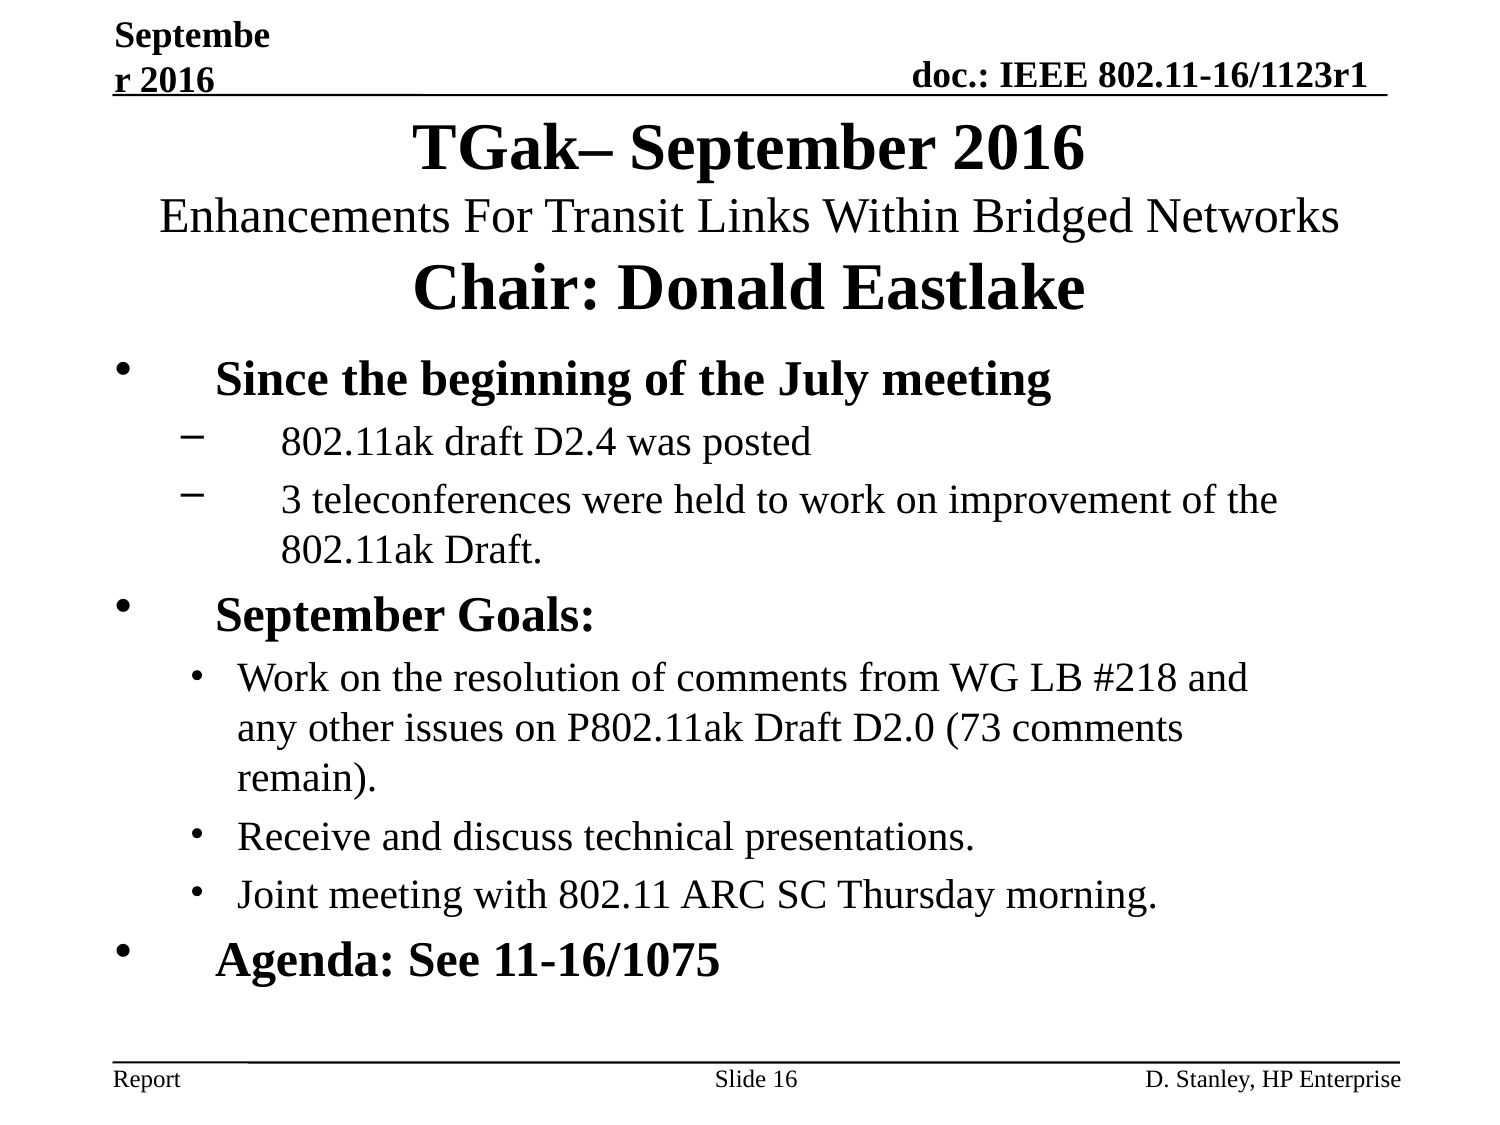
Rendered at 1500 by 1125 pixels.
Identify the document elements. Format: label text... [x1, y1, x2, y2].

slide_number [114, 54, 274, 100]
title TGak– September 2016 Enhancements For Transit Links Within Bridged Networks Chair: Donald Eastlake [112, 125, 1388, 300]
slide_number Slide 16 [712, 1062, 800, 1093]
list Since the beginning of the July meeting 802.11ak draft D2.4 was posted 3 teleconferences were held to work on improvement of the 802.11ak Draft. September Goals: Work on the resolution of comments from WG LB #218 and any other issues on P802.11ak Draft D2.0 (73 comments remain). Receive and discuss technical presentations. Joint meeting with 802.11 ARC SC Thursday morning. Agenda: See 11-16/1075 [99, 337, 1325, 1100]
footer D. Stanley, HP Enterprise [1058, 1062, 1402, 1093]
